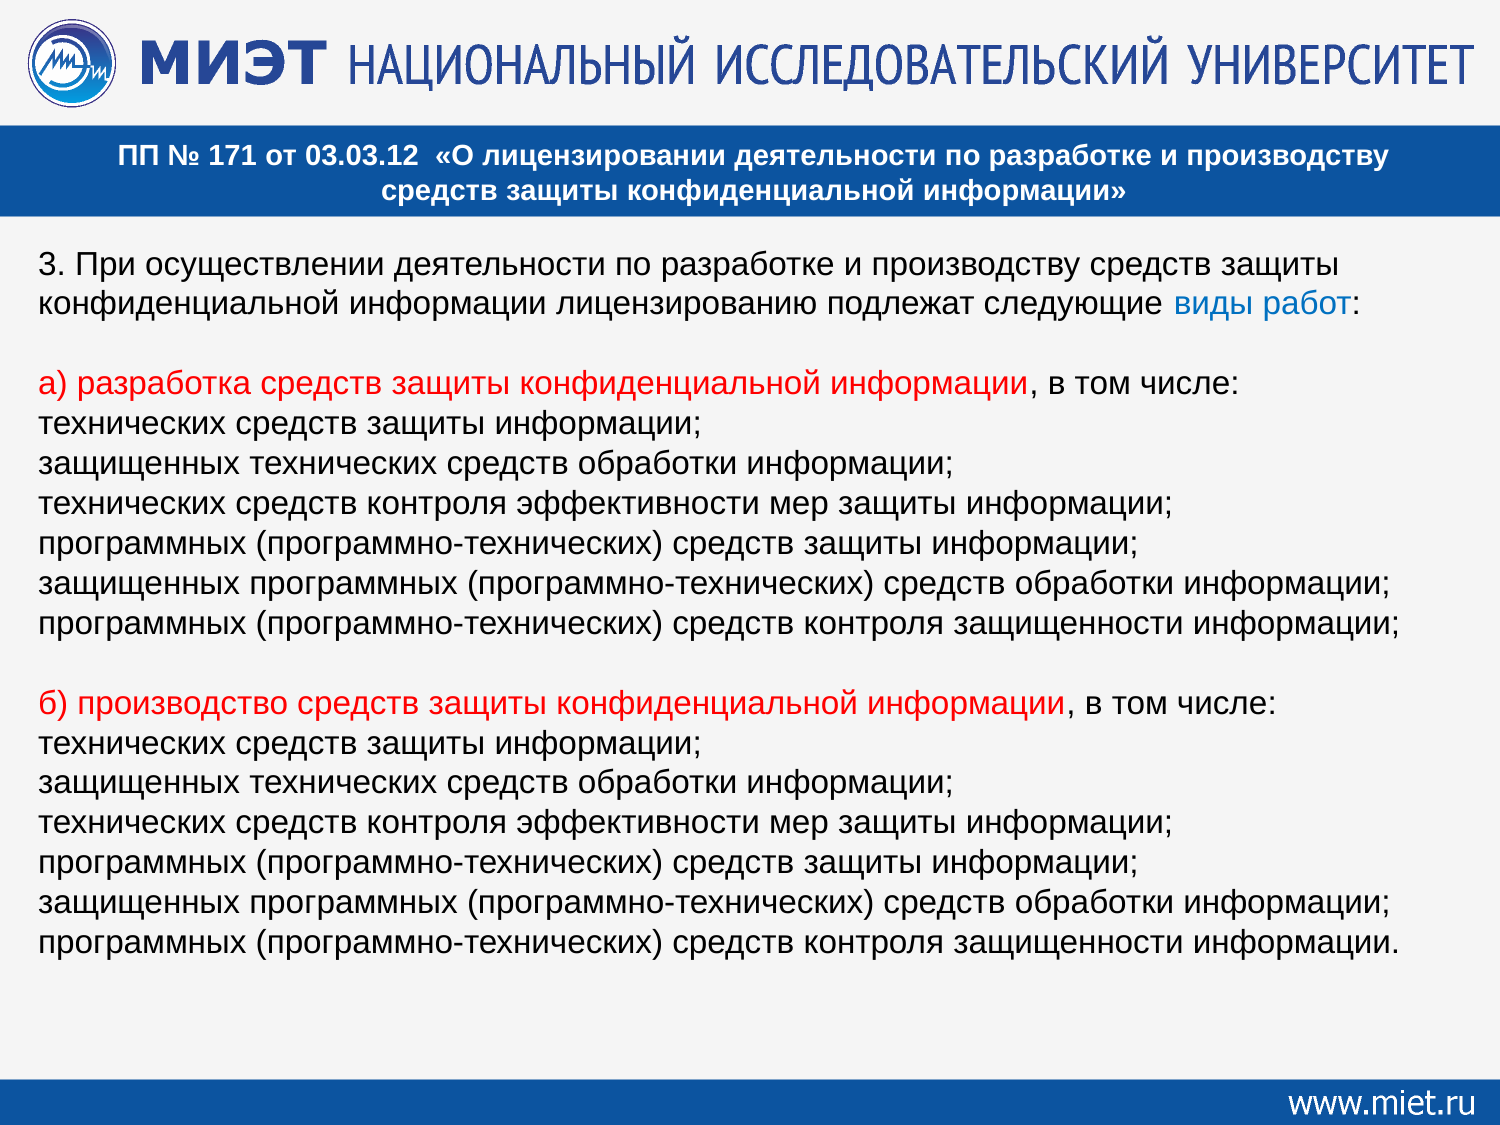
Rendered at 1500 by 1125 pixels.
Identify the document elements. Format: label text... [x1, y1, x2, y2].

picture [0, 214, 1500, 1125]
text_box ПП № 171 от 03.03.12 «О лицензировании деятельности по разработке и производству средств защиты конфиденциальной информации» [0, 128, 1500, 214]
text_box 3. При осуществлении деятельности по разработке и производству средств защиты конфиденциальной информации лицензированию подлежат следующие виды работ: а) разработка средств защиты конфиденциальной информации, в том числе: технических средств защиты информации; защищенных технических средств обработки информации; технических средств контроля эффективности мер защиты информации; программных (программно-технических) средств защиты информации; защищенных программных (программно-технических) средств обработки информации; программных (программно-технических) средств контроля защищенности информации; б) производство средств защиты конфиденциальной информации, в том числе: технических средств защиты информации; защищенных технических средств обработки информации; технических средств контроля эффективности мер защиты информации; программных (программно-технических) средств защиты информации; защищенных программных (программно-технических) средств обработки информации; программных (программно-технических) средств контроля защищенности информации. [23, 234, 1465, 968]
picture [0, 0, 1500, 128]
